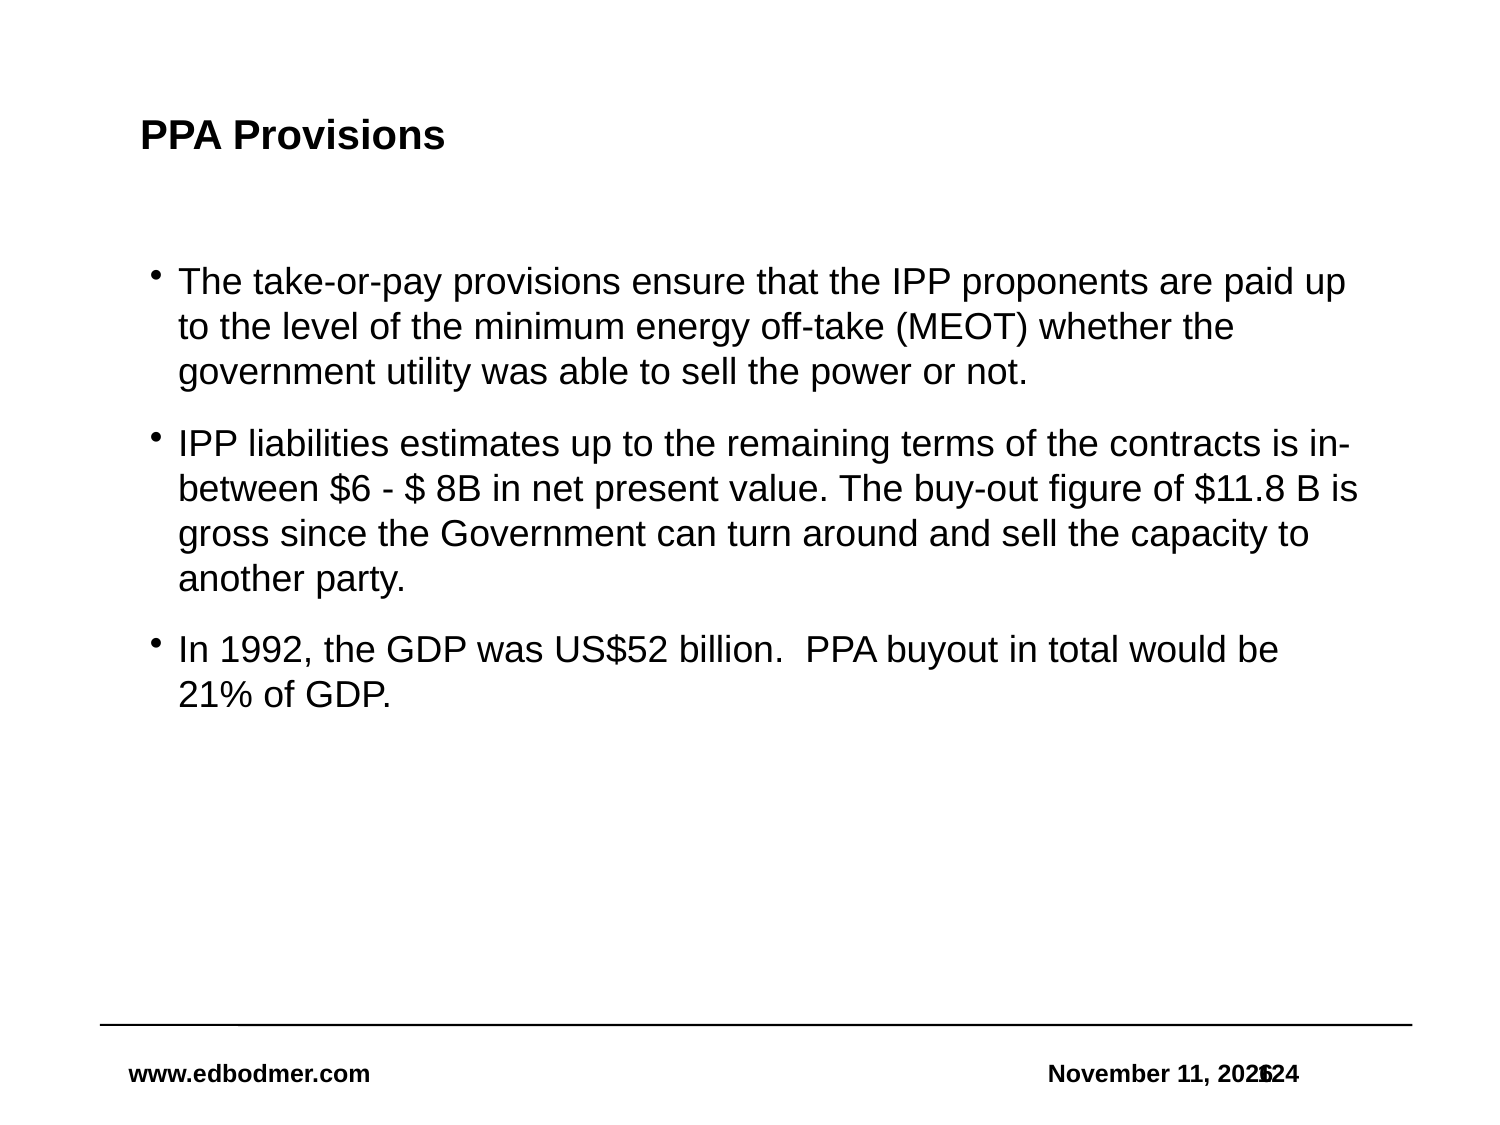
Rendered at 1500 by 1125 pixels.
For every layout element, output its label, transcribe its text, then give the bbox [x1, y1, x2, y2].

list The take-or-pay provisions ensure that the IPP proponents are paid up to the level of the minimum energy off-take (MEOT) whether the government utility was able to sell the power or not. IPP liabilities estimates up to the remaining terms of the contracts is in-between $6 - $ 8B in net present value. The buy-out figure of $11.8 B is gross since the Government can turn around and sell the capacity to another party. In 1992, the GDP was US$52 billion. PPA buyout in total would be 21% of GDP. [124, 249, 1376, 1001]
title PPA Provisions [124, 99, 1288, 226]
